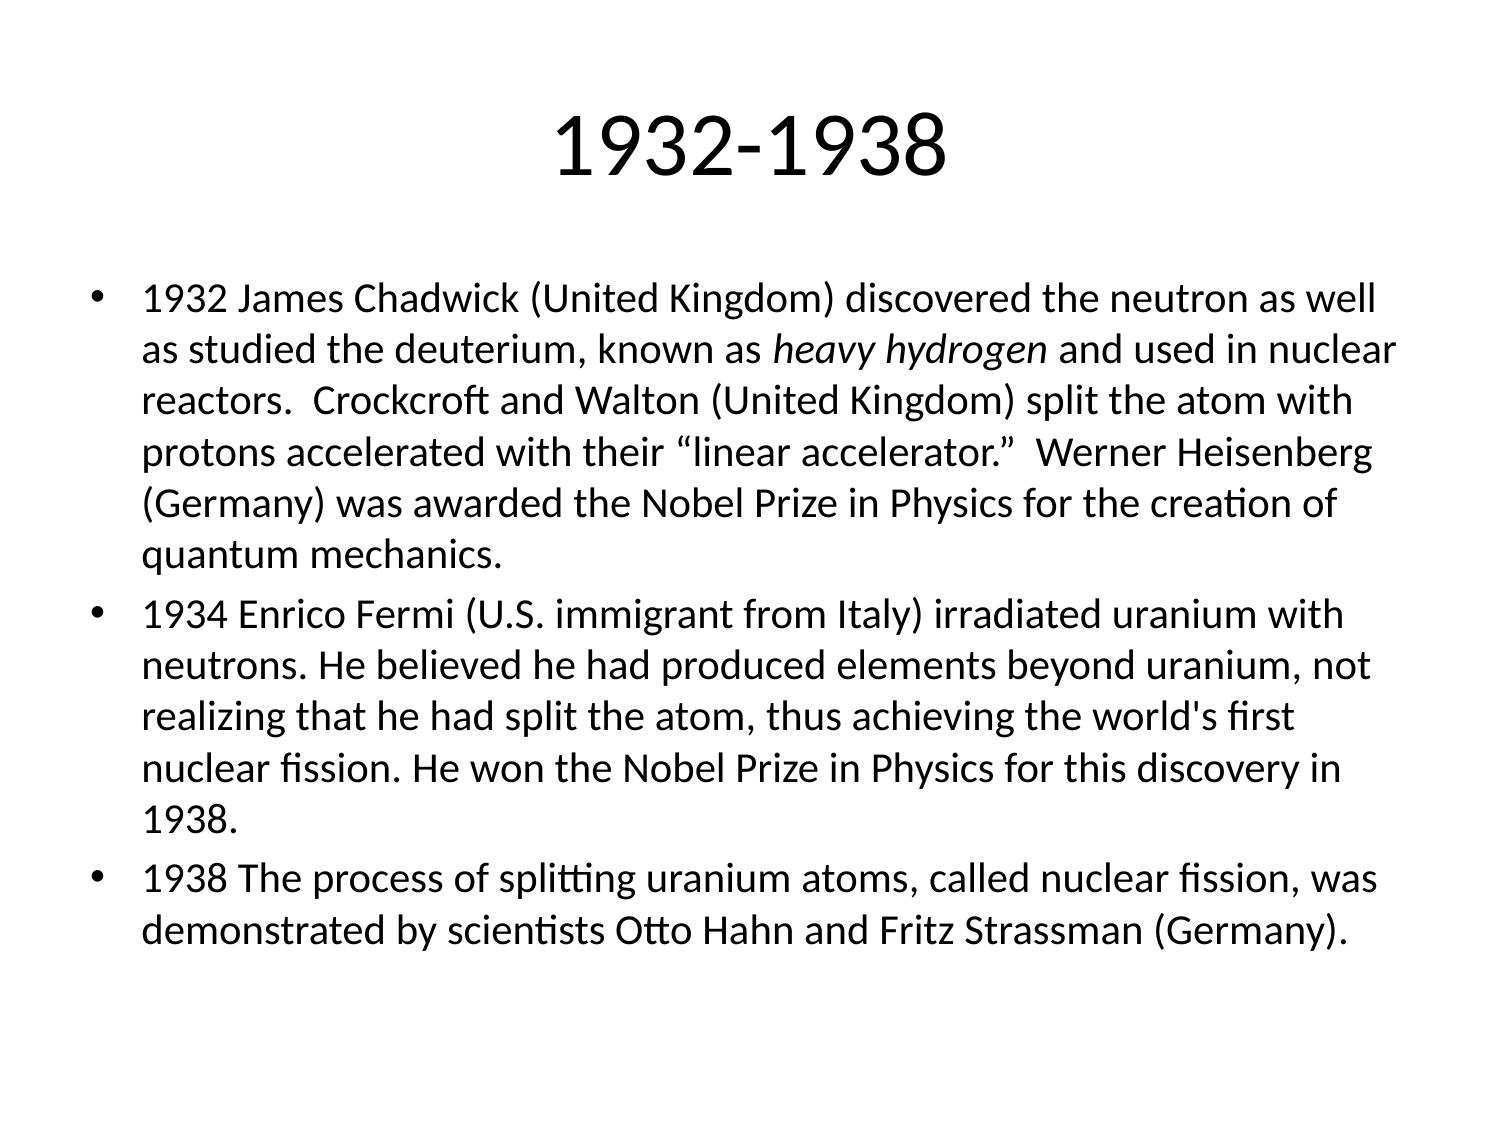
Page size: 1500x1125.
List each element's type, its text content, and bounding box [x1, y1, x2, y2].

title 1932-1938 [75, 45, 1425, 233]
list 1932 James Chadwick (United Kingdom) discovered the neutron as well as studied the deuterium, known as heavy hydrogen and used in nuclear reactors. Crockcroft and Walton (United Kingdom) split the atom with protons accelerated with their “linear accelerator.” Werner Heisenberg (Germany) was awarded the Nobel Prize in Physics for the creation of quantum mechanics. 1934 Enrico Fermi (U.S. immigrant from Italy) irradiated uranium with neutrons. He believed he had produced elements beyond uranium, not realizing that he had split the atom, thus achieving the world's first nuclear fission. He won the Nobel Prize in Physics for this discovery in 1938. 1938 The process of splitting uranium atoms, called nuclear fission, was demonstrated by scientists Otto Hahn and Fritz Strassman (Germany). [75, 262, 1425, 1005]
